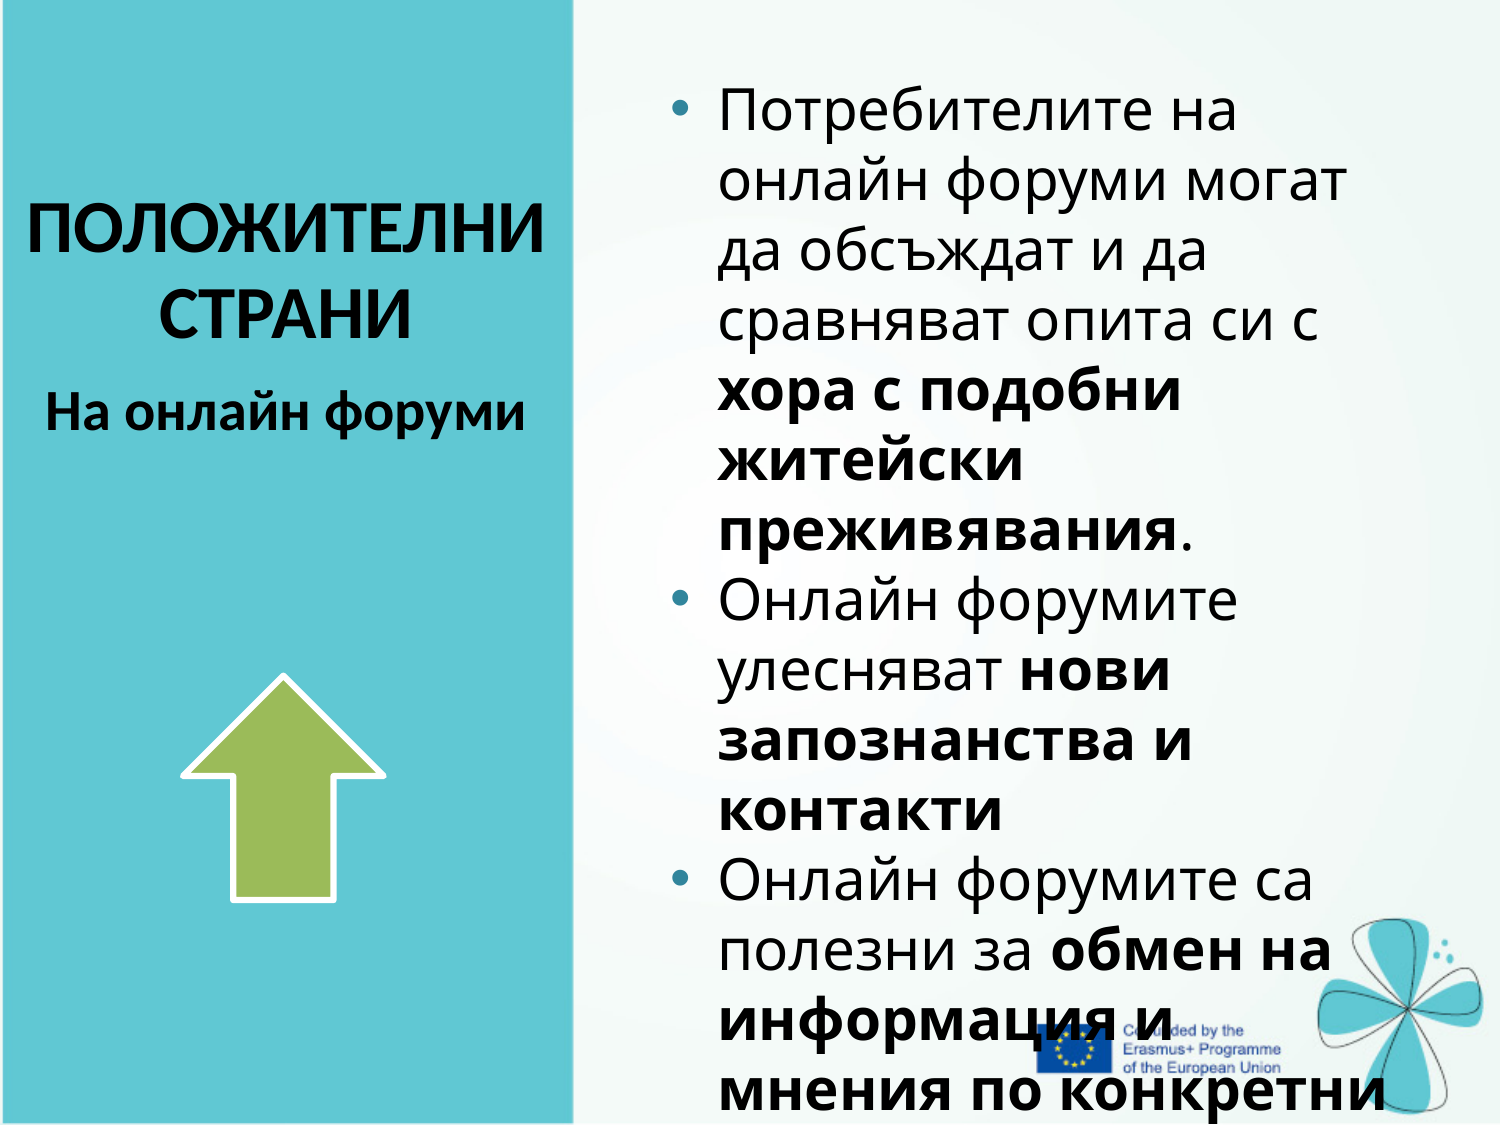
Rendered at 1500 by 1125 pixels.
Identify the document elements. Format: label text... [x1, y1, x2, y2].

text_box Потребителите на онлайн форуми могат да обсъждат и да сравняват опита си с хора с подобни житейски преживявания. Онлайн форумите улесняват нови запознанства и контакти Онлайн форумите са полезни за обмен на информация и мнения по конкретни теми. [655, 65, 1438, 1125]
table_header Положителни страни На онлайн форуми [0, 184, 573, 493]
picture [0, 0, 1500, 1125]
text_box [181, 673, 386, 903]
